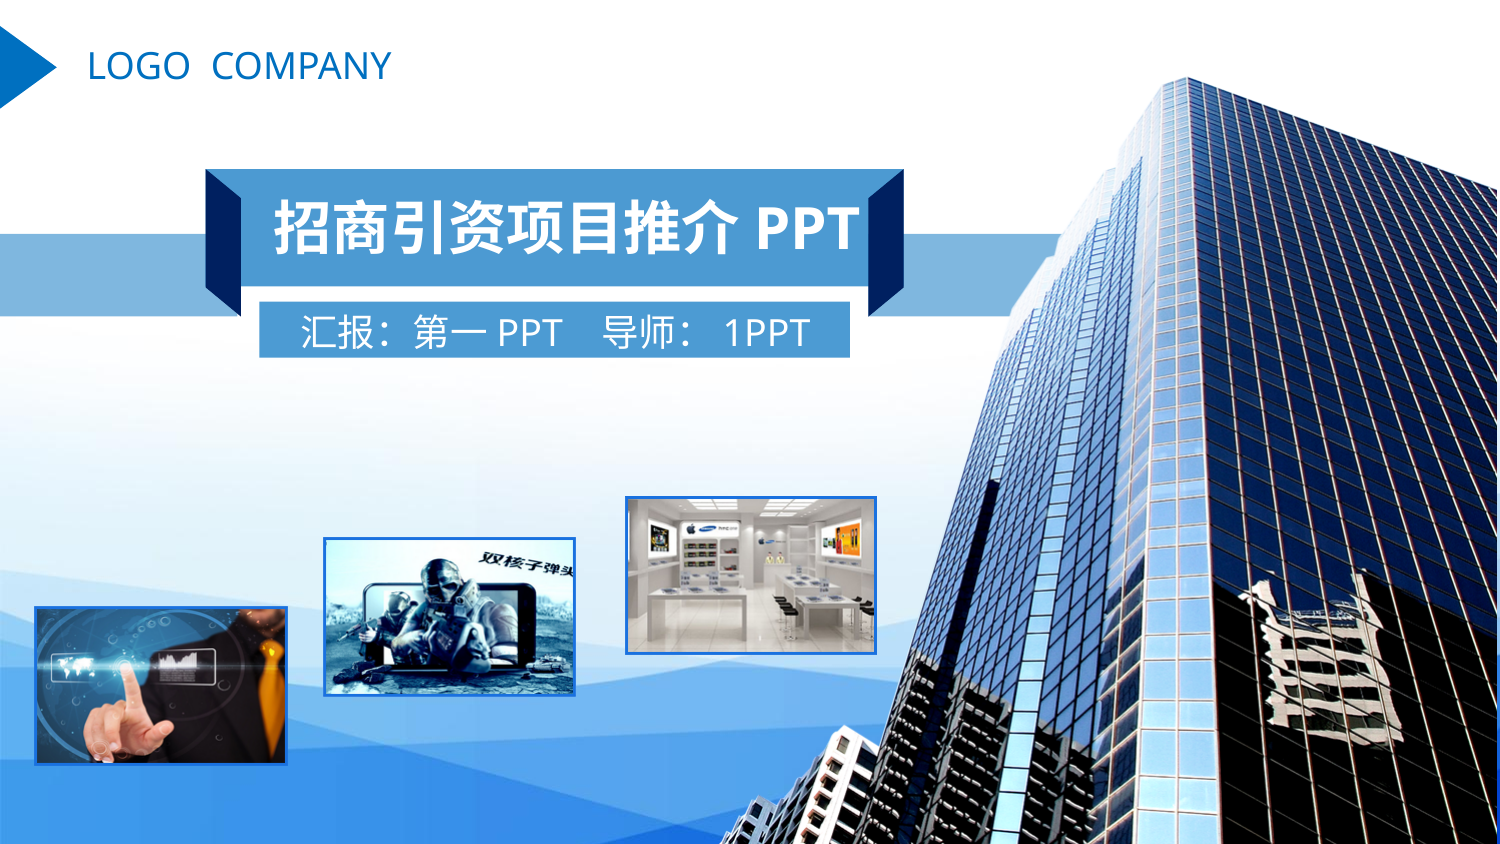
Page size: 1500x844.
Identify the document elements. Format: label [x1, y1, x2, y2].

picture [0, 0, 1500, 844]
text_box [259, 301, 851, 363]
